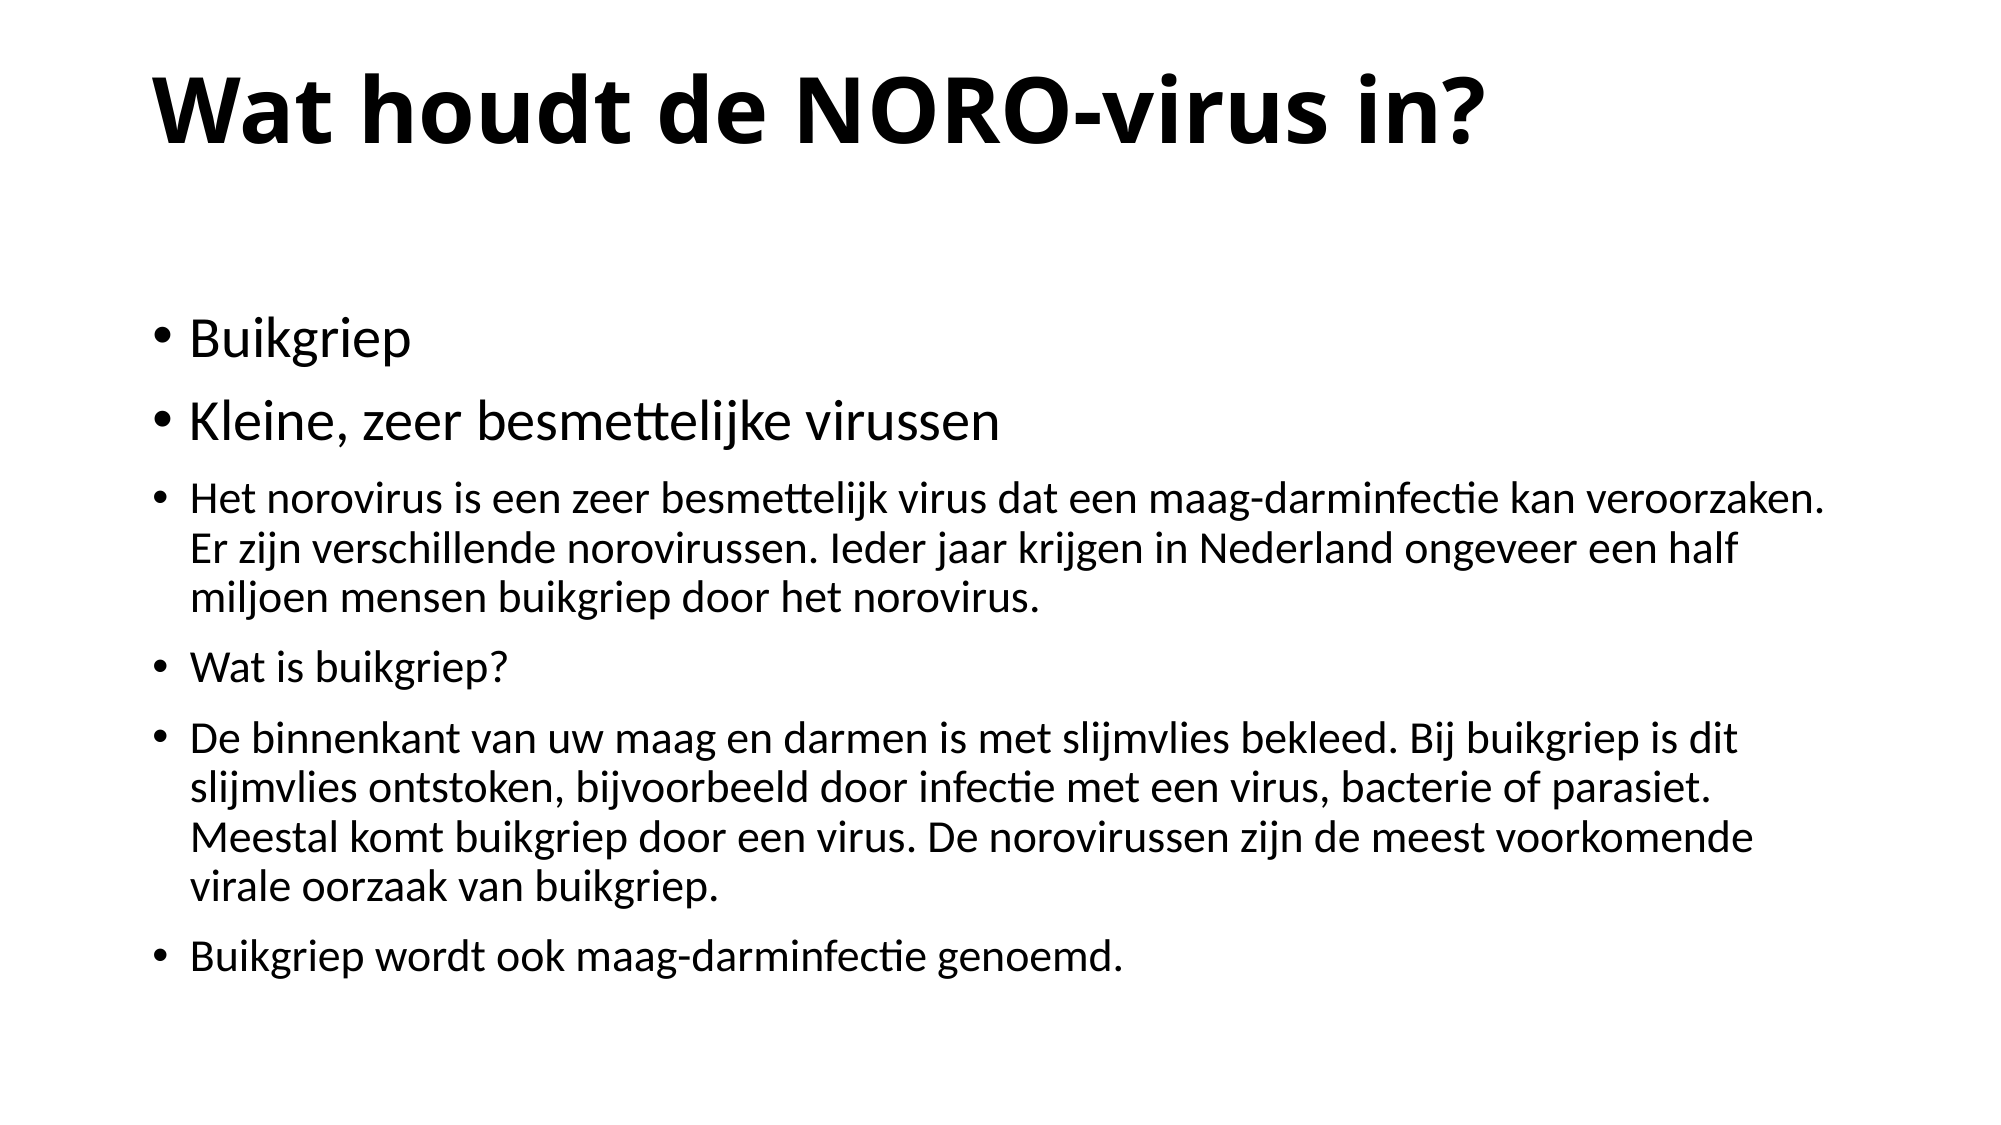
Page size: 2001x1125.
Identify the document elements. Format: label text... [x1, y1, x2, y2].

list Buikgriep Kleine, zeer besmettelijke virussen Het norovirus is een zeer besmettelijk virus dat een maag-darminfectie kan veroorzaken. Er zijn verschillende norovirussen. Ieder jaar krijgen in Nederland ongeveer een half miljoen mensen buikgriep door het norovirus. Wat is buikgriep? De binnenkant van uw maag en darmen is met slijmvlies bekleed. Bij buikgriep is dit slijmvlies ontstoken, bijvoorbeeld door infectie met een virus, bacterie of parasiet. Meestal komt buikgriep door een virus. De norovirussen zijn de meest voorkomende virale oorzaak van buikgriep. Buikgriep wordt ook maag-darminfectie genoemd. [137, 299, 1863, 1014]
title Wat houdt de NORO-virus in? [137, 59, 1863, 278]
